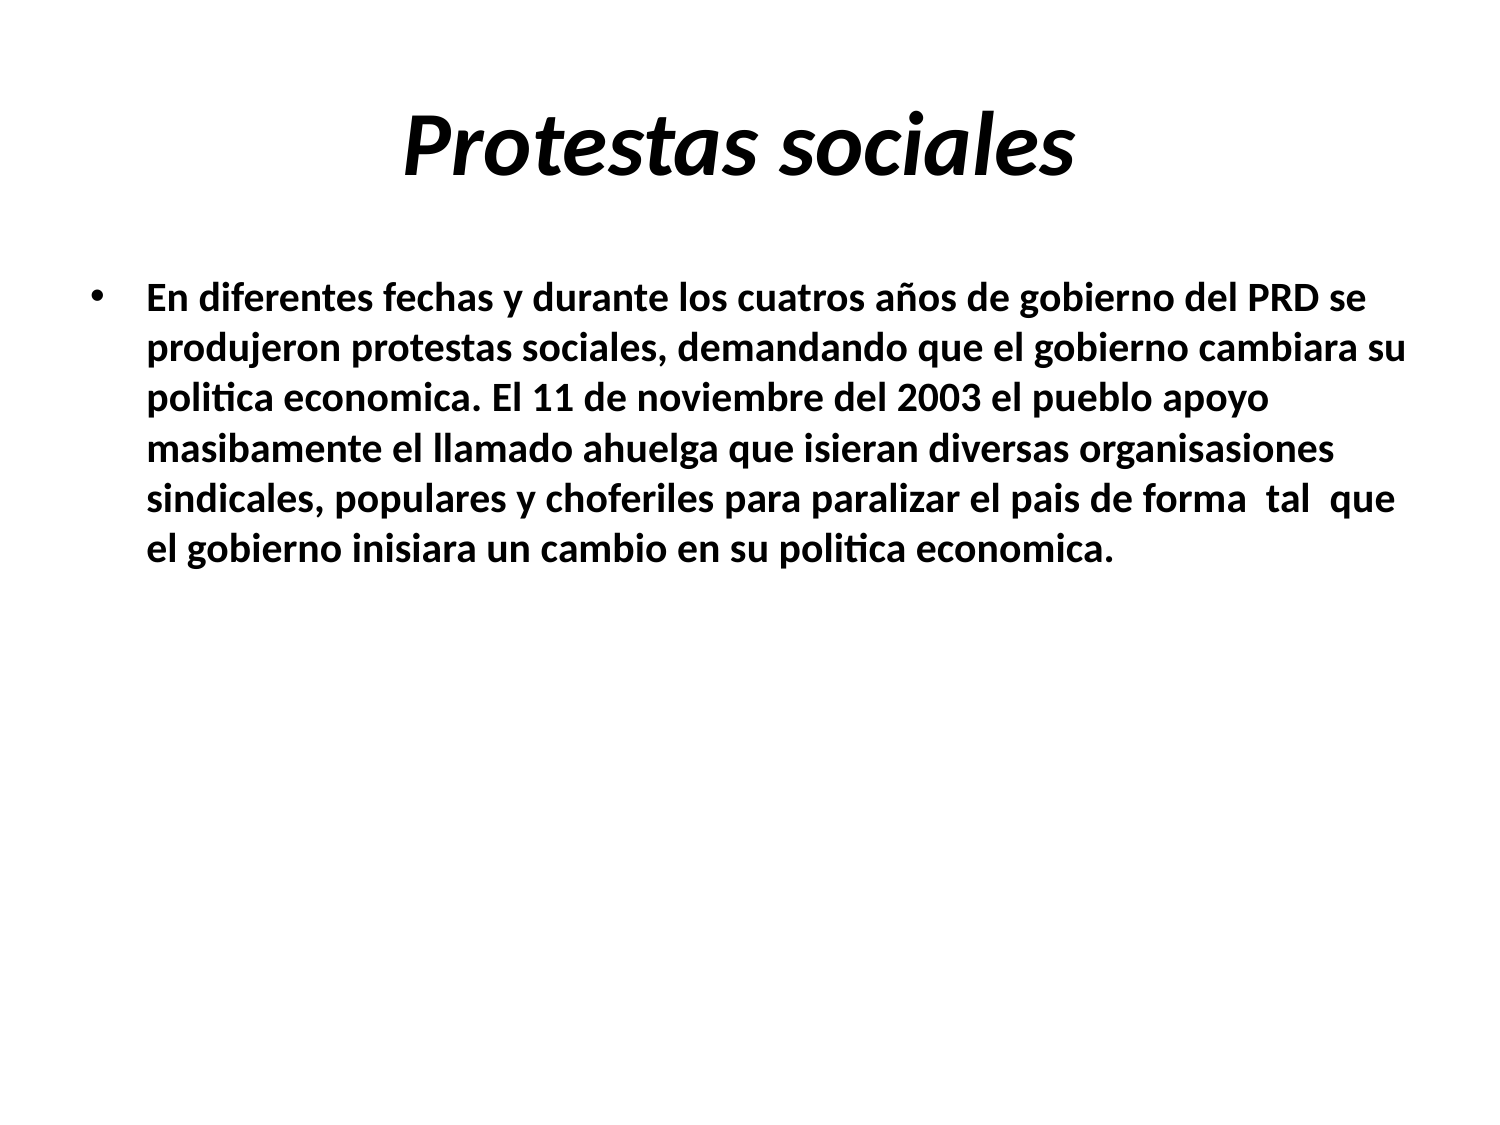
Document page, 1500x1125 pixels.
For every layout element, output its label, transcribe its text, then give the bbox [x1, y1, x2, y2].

title Protestas sociales [75, 45, 1425, 233]
list En diferentes fechas y durante los cuatros años de gobierno del PRD se produjeron protestas sociales, demandando que el gobierno cambiara su politica economica. El 11 de noviembre del 2003 el pueblo apoyo masibamente el llamado ahuelga que isieran diversas organisasiones sindicales, populares y choferiles para paralizar el pais de forma tal que el gobierno inisiara un cambio en su politica economica. [75, 262, 1425, 645]
